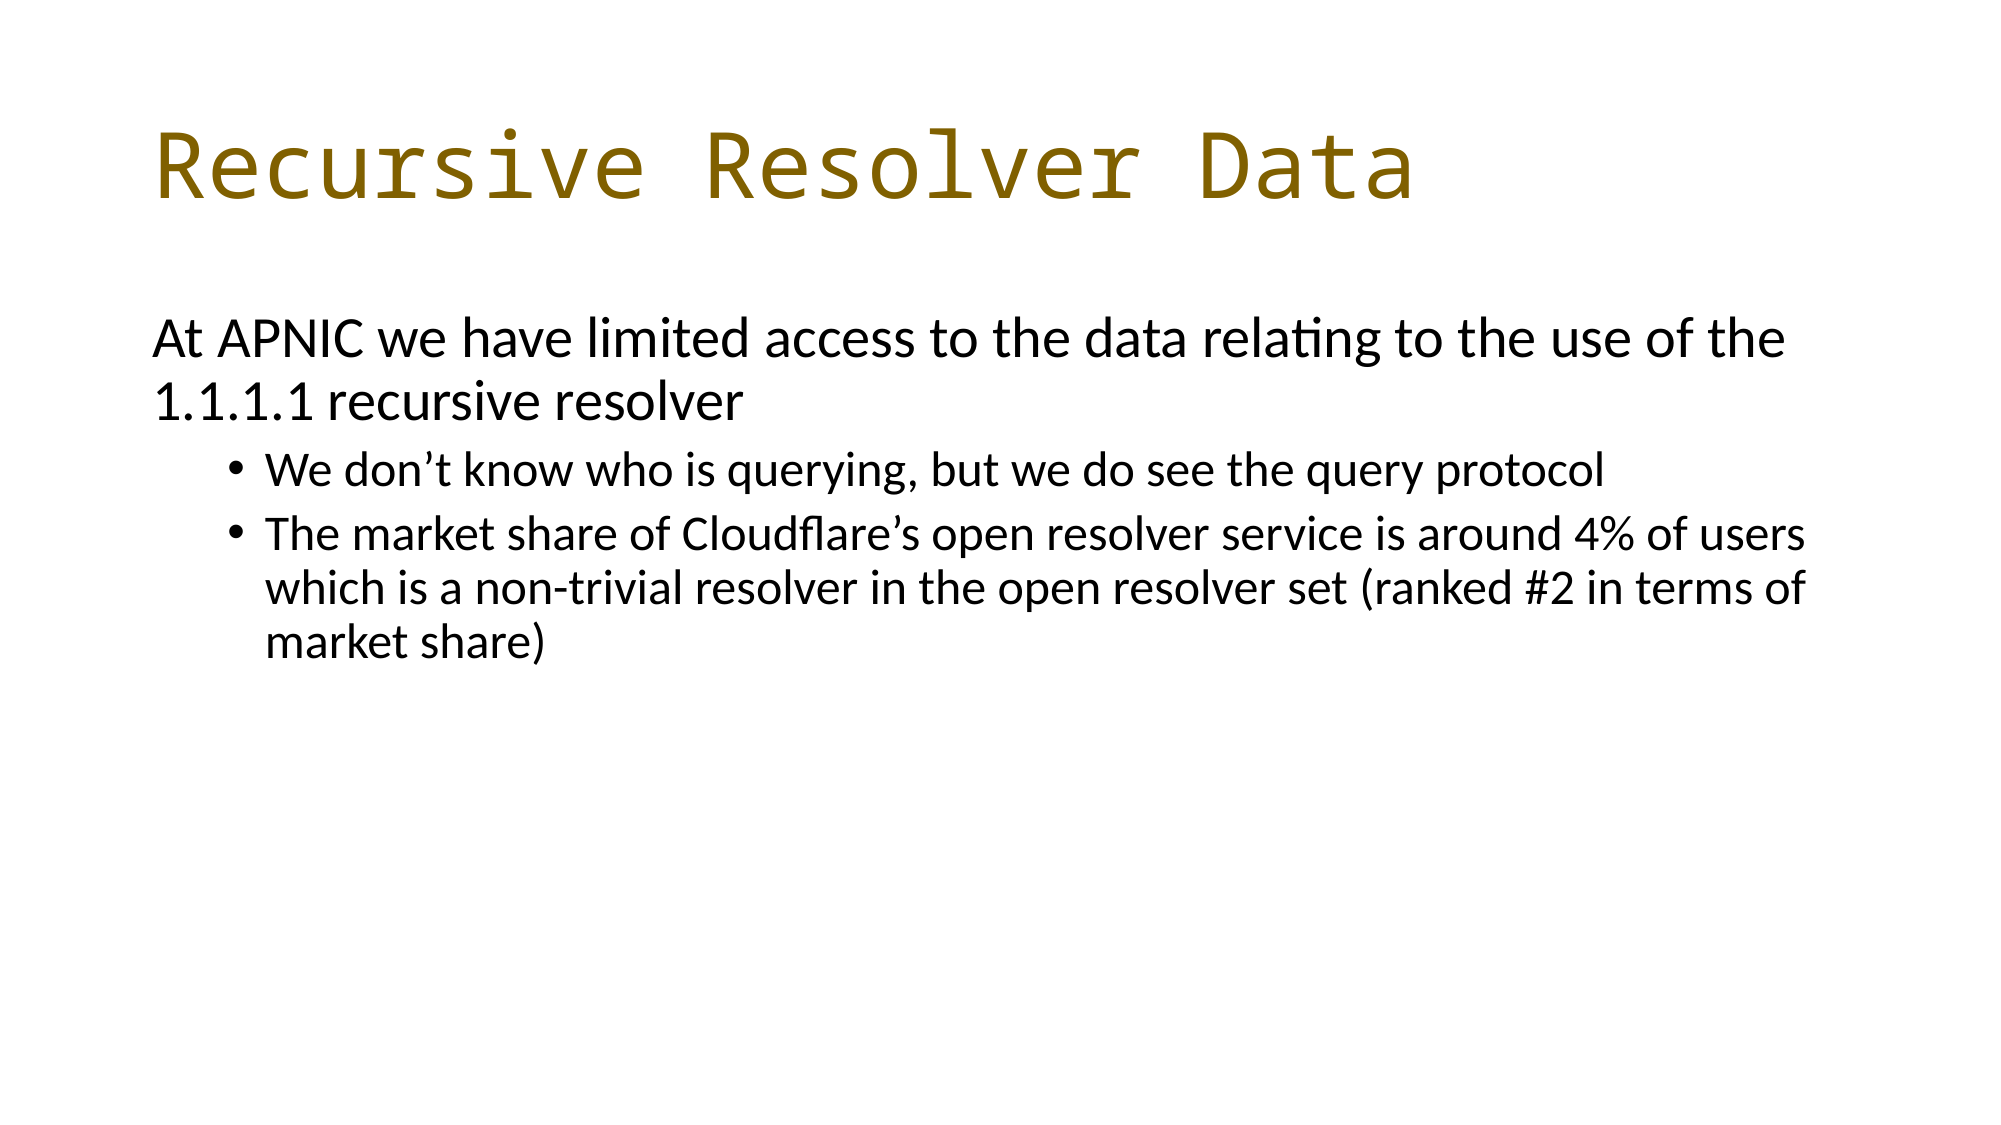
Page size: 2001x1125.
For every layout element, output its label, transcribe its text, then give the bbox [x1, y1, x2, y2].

list At APNIC we have limited access to the data relating to the use of the 1.1.1.1 recursive resolver We don’t know who is querying, but we do see the query protocol The market share of Cloudflare’s open resolver service is around 4% of users which is a non-trivial resolver in the open resolver set (ranked #2 in terms of market share) [137, 299, 1863, 1014]
title Recursive Resolver Data [137, 59, 1863, 278]
